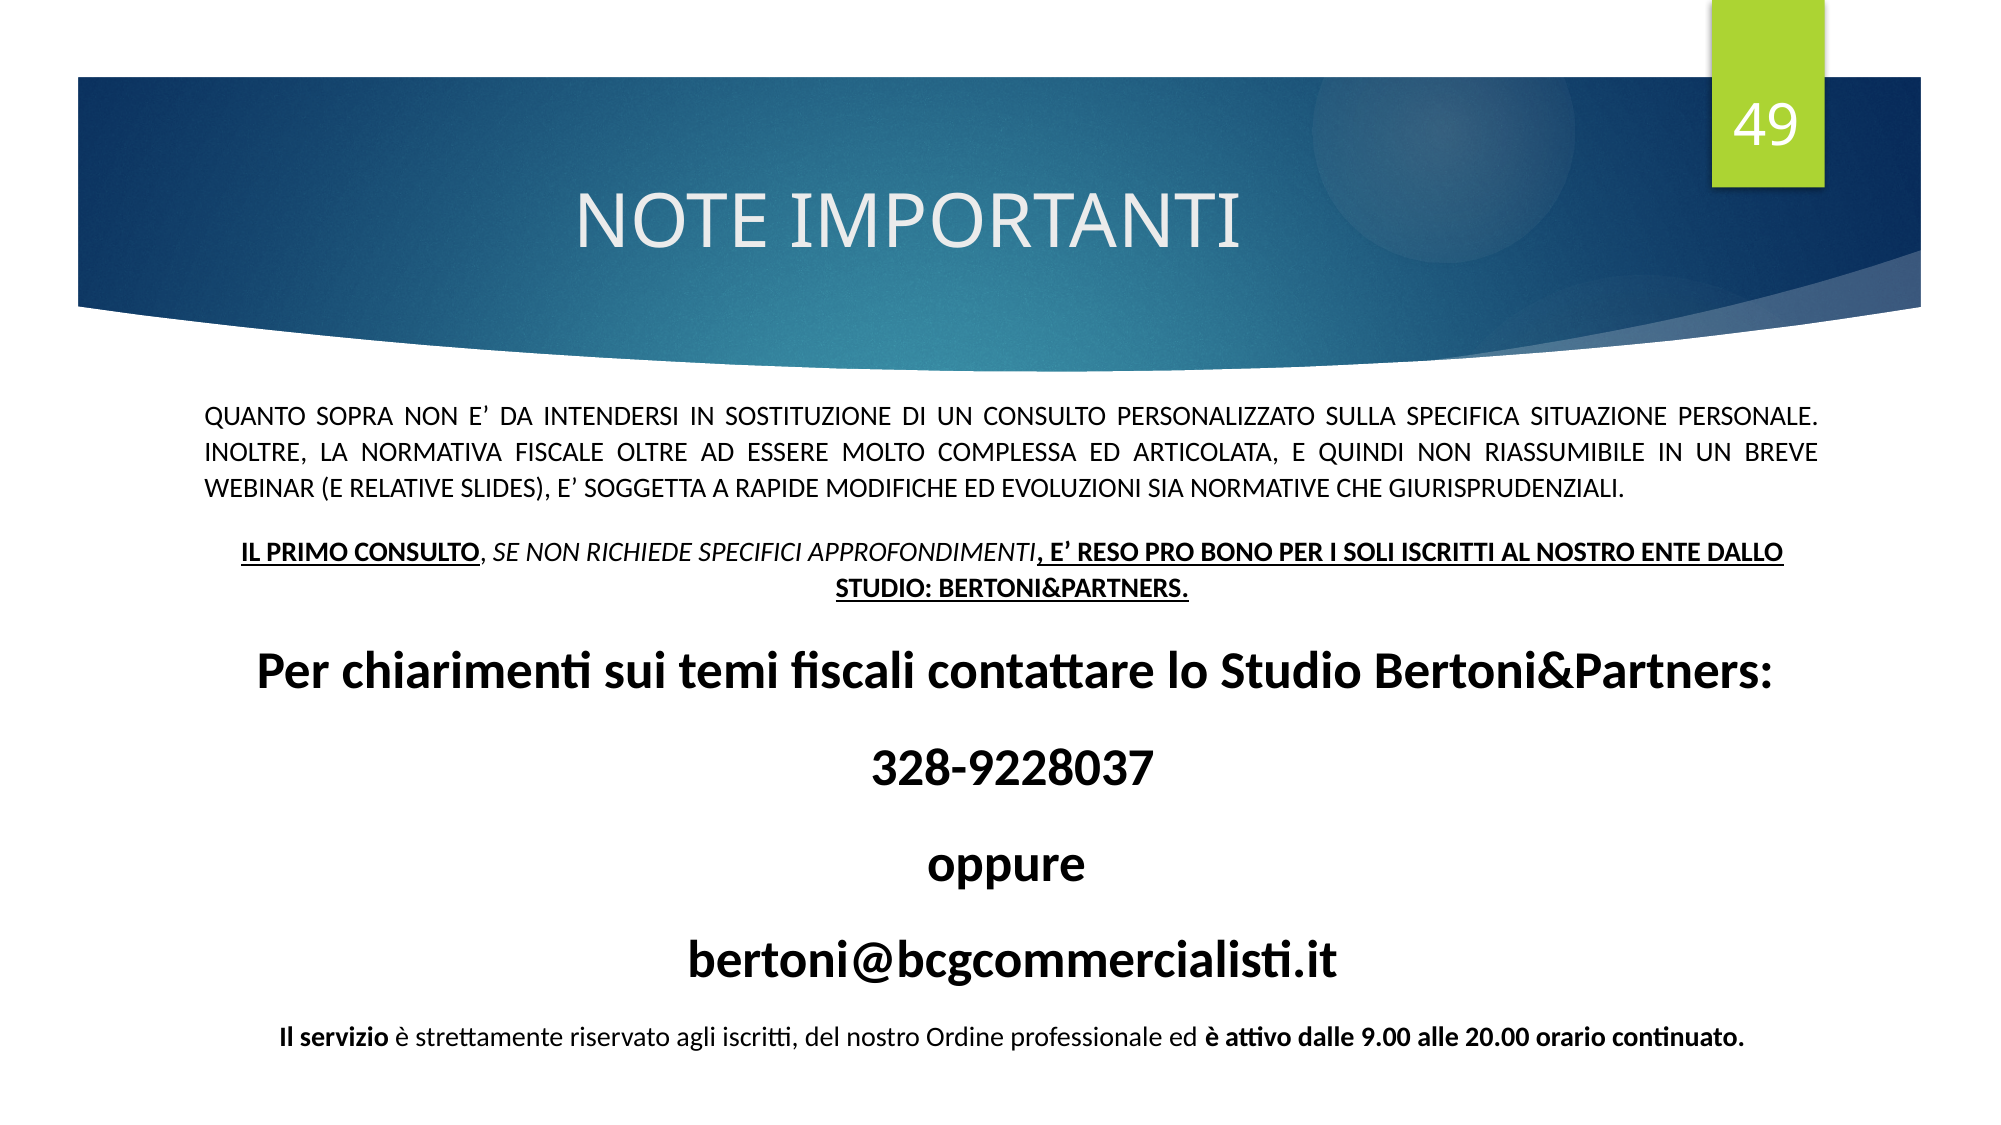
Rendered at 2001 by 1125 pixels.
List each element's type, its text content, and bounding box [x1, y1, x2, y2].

list QUANTO SOPRA NON E’ DA INTENDERSI IN SOSTITUZIONE DI UN CONSULTO PERSONALIZZATO SULLA SPECIFICA SITUAZIONE PERSONALE. INOLTRE, LA NORMATIVA FISCALE OLTRE AD ESSERE MOLTO COMPLESSA ED ARTICOLATA, E QUINDI NON RIASSUMIBILE IN UN BREVE WEBINAR (E RELATIVE SLIDES), E’ SOGGETTA A RAPIDE MODIFICHE ED EVOLUZIONI SIA NORMATIVE CHE GIURISPRUDENZIALI. IL PRIMO CONSULTO, SE NON RICHIEDE SPECIFICI APPROFONDIMENTI, E’ RESO PRO BONO PER I SOLI ISCRITTI AL NOSTRO ENTE DALLO STUDIO: BERTONI&PARTNERS. Per chiarimenti sui temi fiscali contattare lo Studio Bertoni&Partners: 328-9228037 oppure bertoni@bcgcommercialisti.it Il servizio è strettamente riservato agli iscritti, del nostro Ordine professionale ed è attivo dalle 9.00 alle 20.00 orario continuato. [189, 387, 1836, 1077]
slide_number 49 [1698, 48, 1836, 175]
title NOTE IMPORTANTI [189, 159, 1627, 276]
